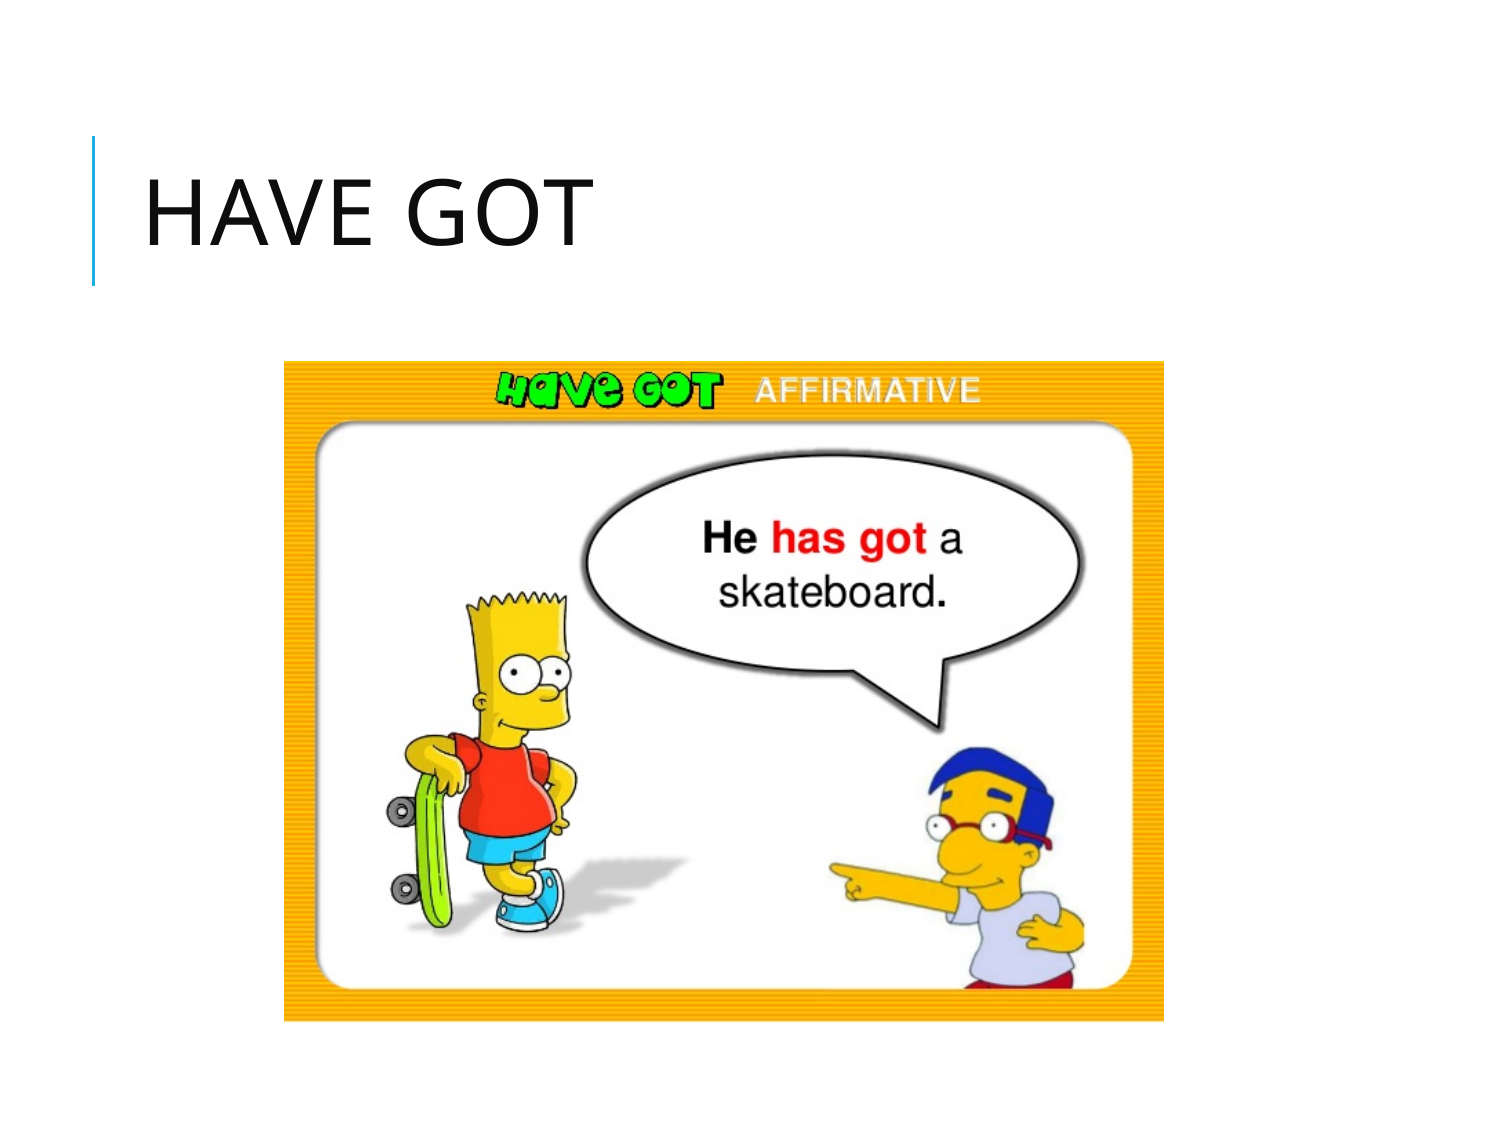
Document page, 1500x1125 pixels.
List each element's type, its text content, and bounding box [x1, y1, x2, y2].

title HAVE GOT [126, 96, 1322, 342]
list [284, 361, 1164, 1022]
